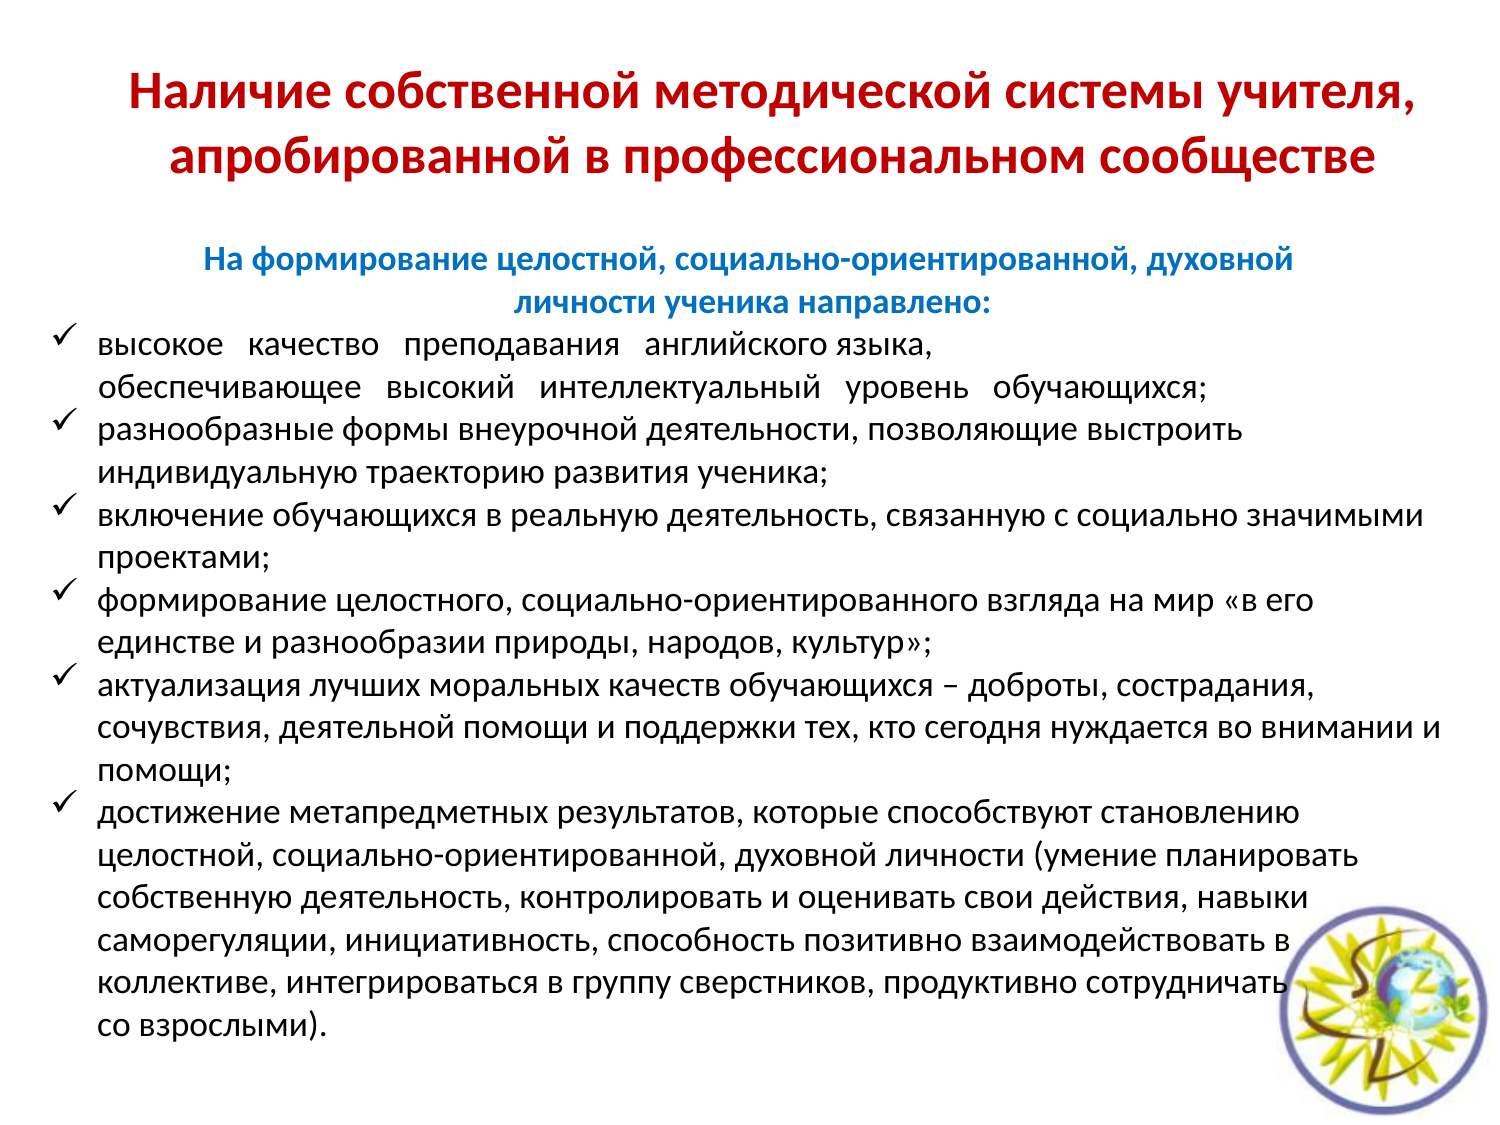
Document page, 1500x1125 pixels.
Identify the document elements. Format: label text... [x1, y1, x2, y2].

text_box На формирование целостной, социально-ориентированной, духовной личности ученика направлено: высокое качество преподавания английского языка, обеспечивающее высокий интеллектуальный уровень обучающихся; разнообразные формы внеурочной деятельности, позволяющие выстроить индивидуальную траекторию развития ученика; включение обучающихся в реальную деятельность, связанную с социально значимыми проектами; формирование целостного, социально-ориентированного взгляда на мир «в его единстве и разнообразии природы, народов, культур»; актуализация лучших моральных качеств обучающихся – доброты, сострадания, сочувствия, деятельной помощи и поддержки тех, кто сегодня нуждается во внимании и помощи; достижение метапредметных результатов, которые способствуют становлению целостной, социально-ориентированной, духовной личности (умение планировать собственную деятельность, контролировать и оценивать свои действия, навыки саморегуляции, инициативность, способность позитивно взаимодействовать в коллективе, интегрироваться в группу сверстников, продуктивно сотрудничать со взрослыми). [35, 228, 1471, 1051]
title Наличие собственной методической системы учителя, апробированной в профессиональном сообществе [100, 42, 1447, 197]
picture [1276, 903, 1495, 1118]
